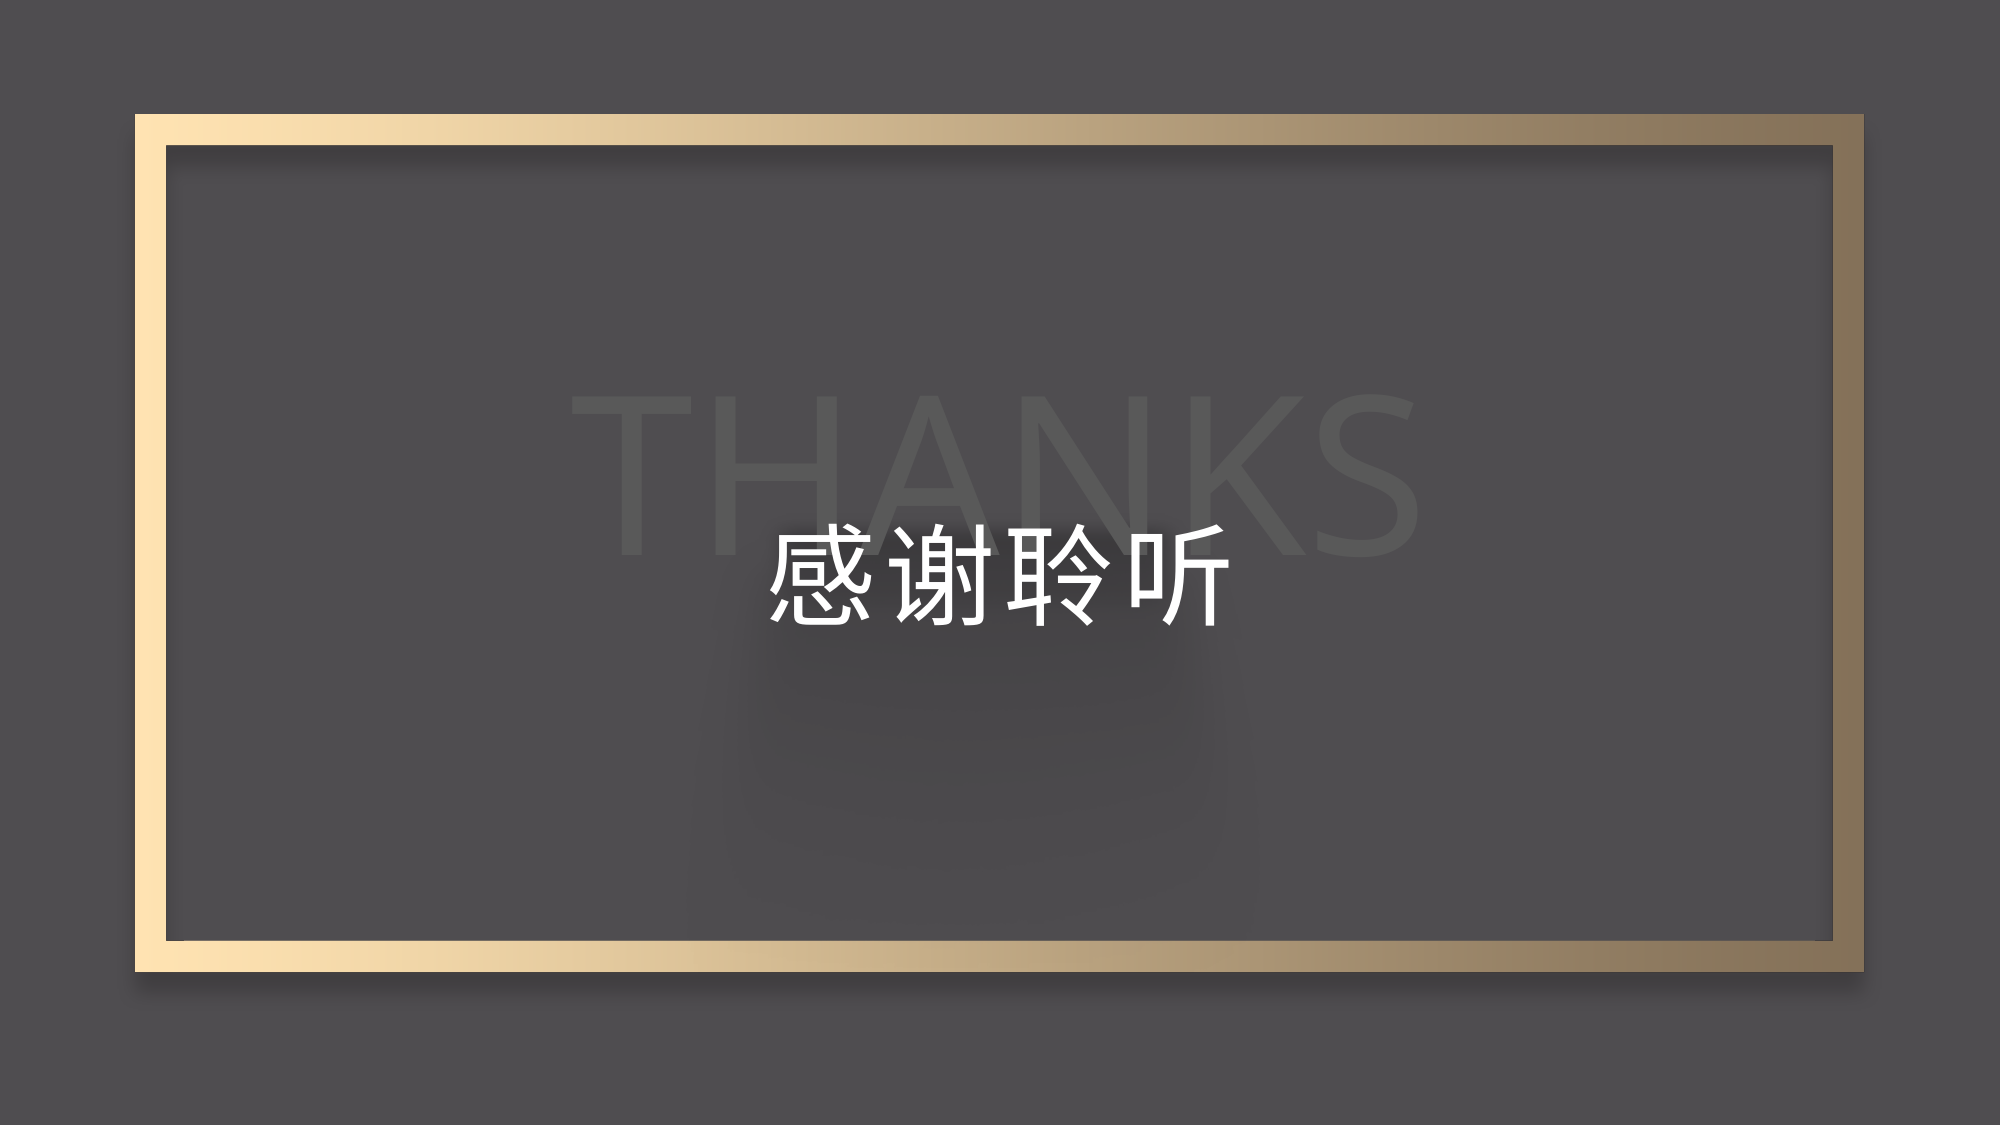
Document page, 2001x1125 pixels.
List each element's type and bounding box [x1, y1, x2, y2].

picture [117, 114, 1883, 1011]
